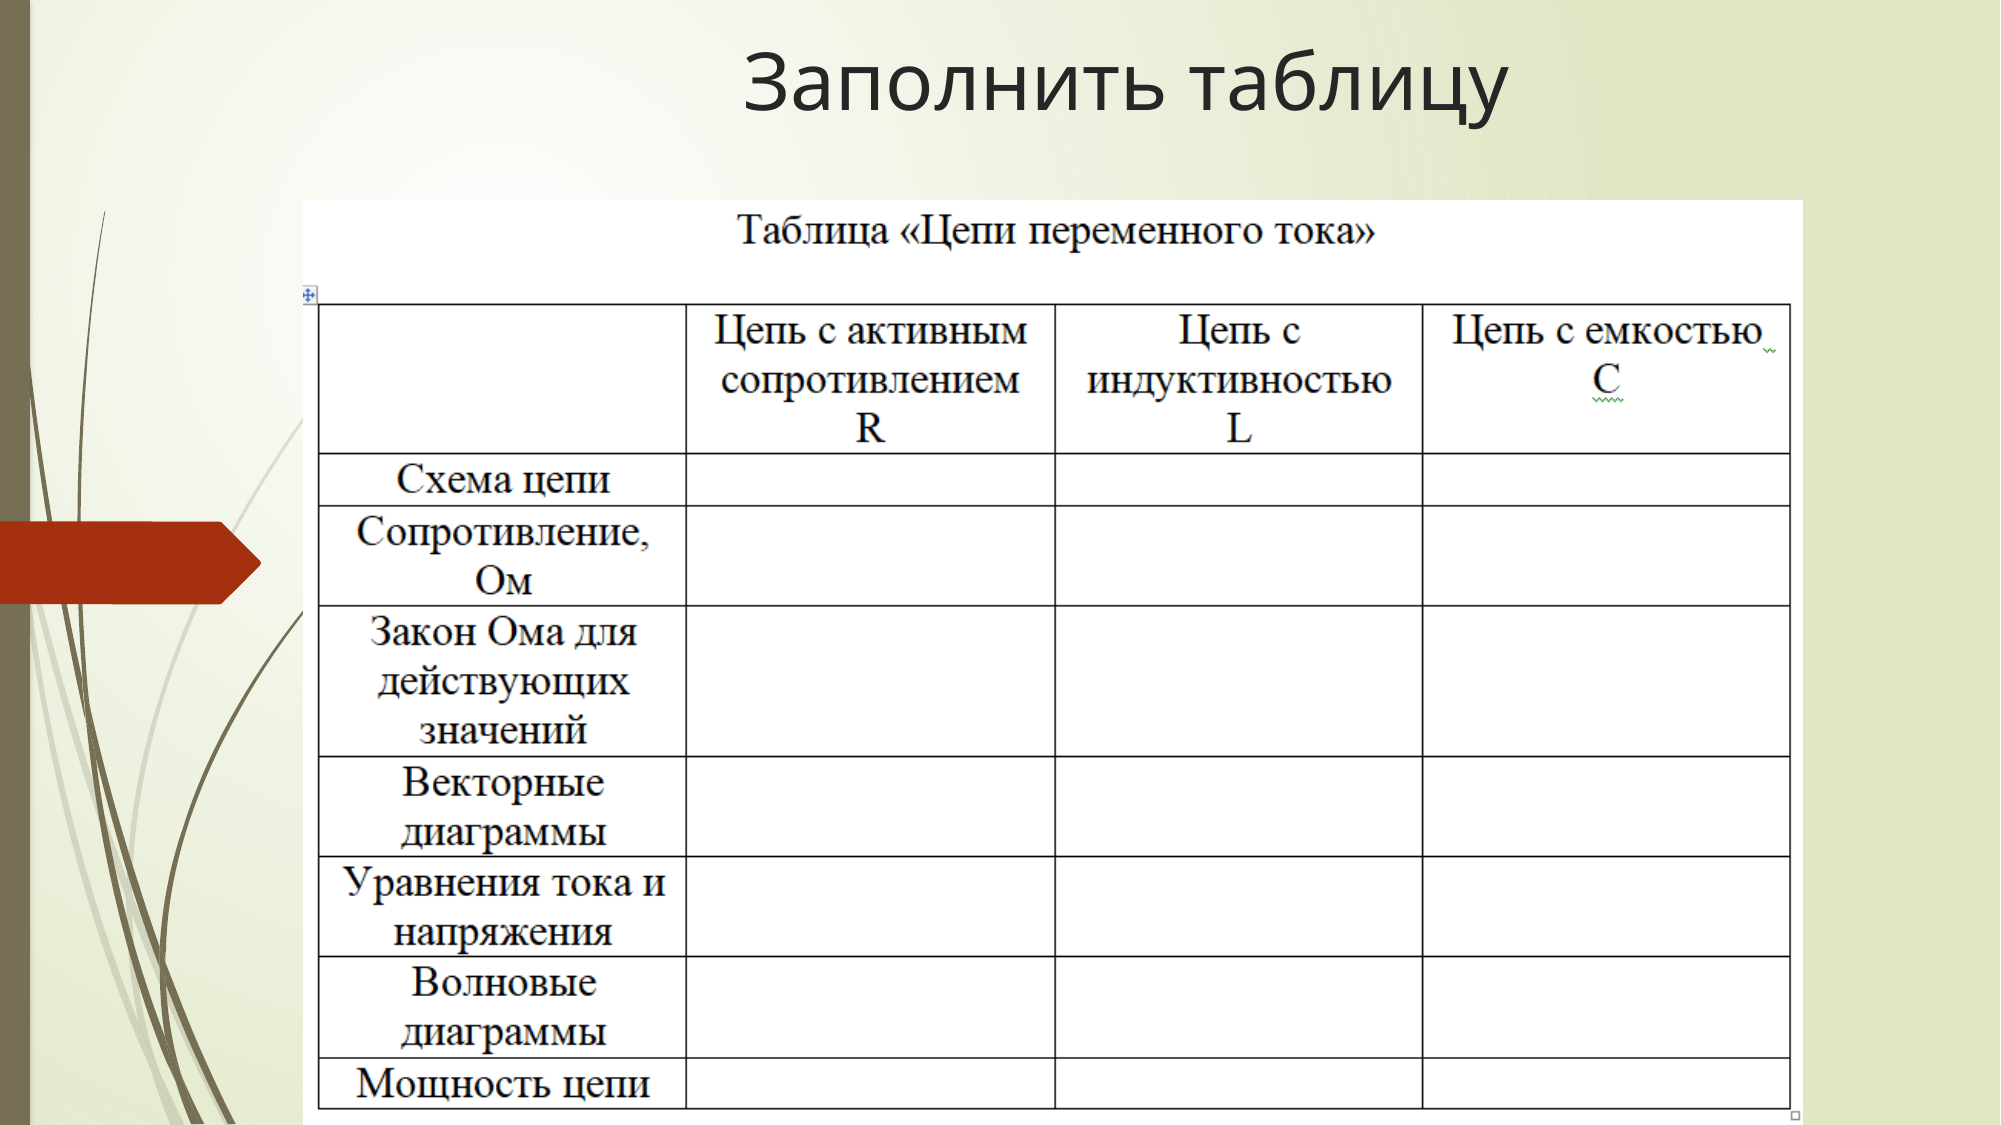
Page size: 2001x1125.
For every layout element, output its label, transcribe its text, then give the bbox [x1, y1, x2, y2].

picture [302, 199, 1804, 1125]
title Заполнить таблицу [289, 19, 1964, 1093]
